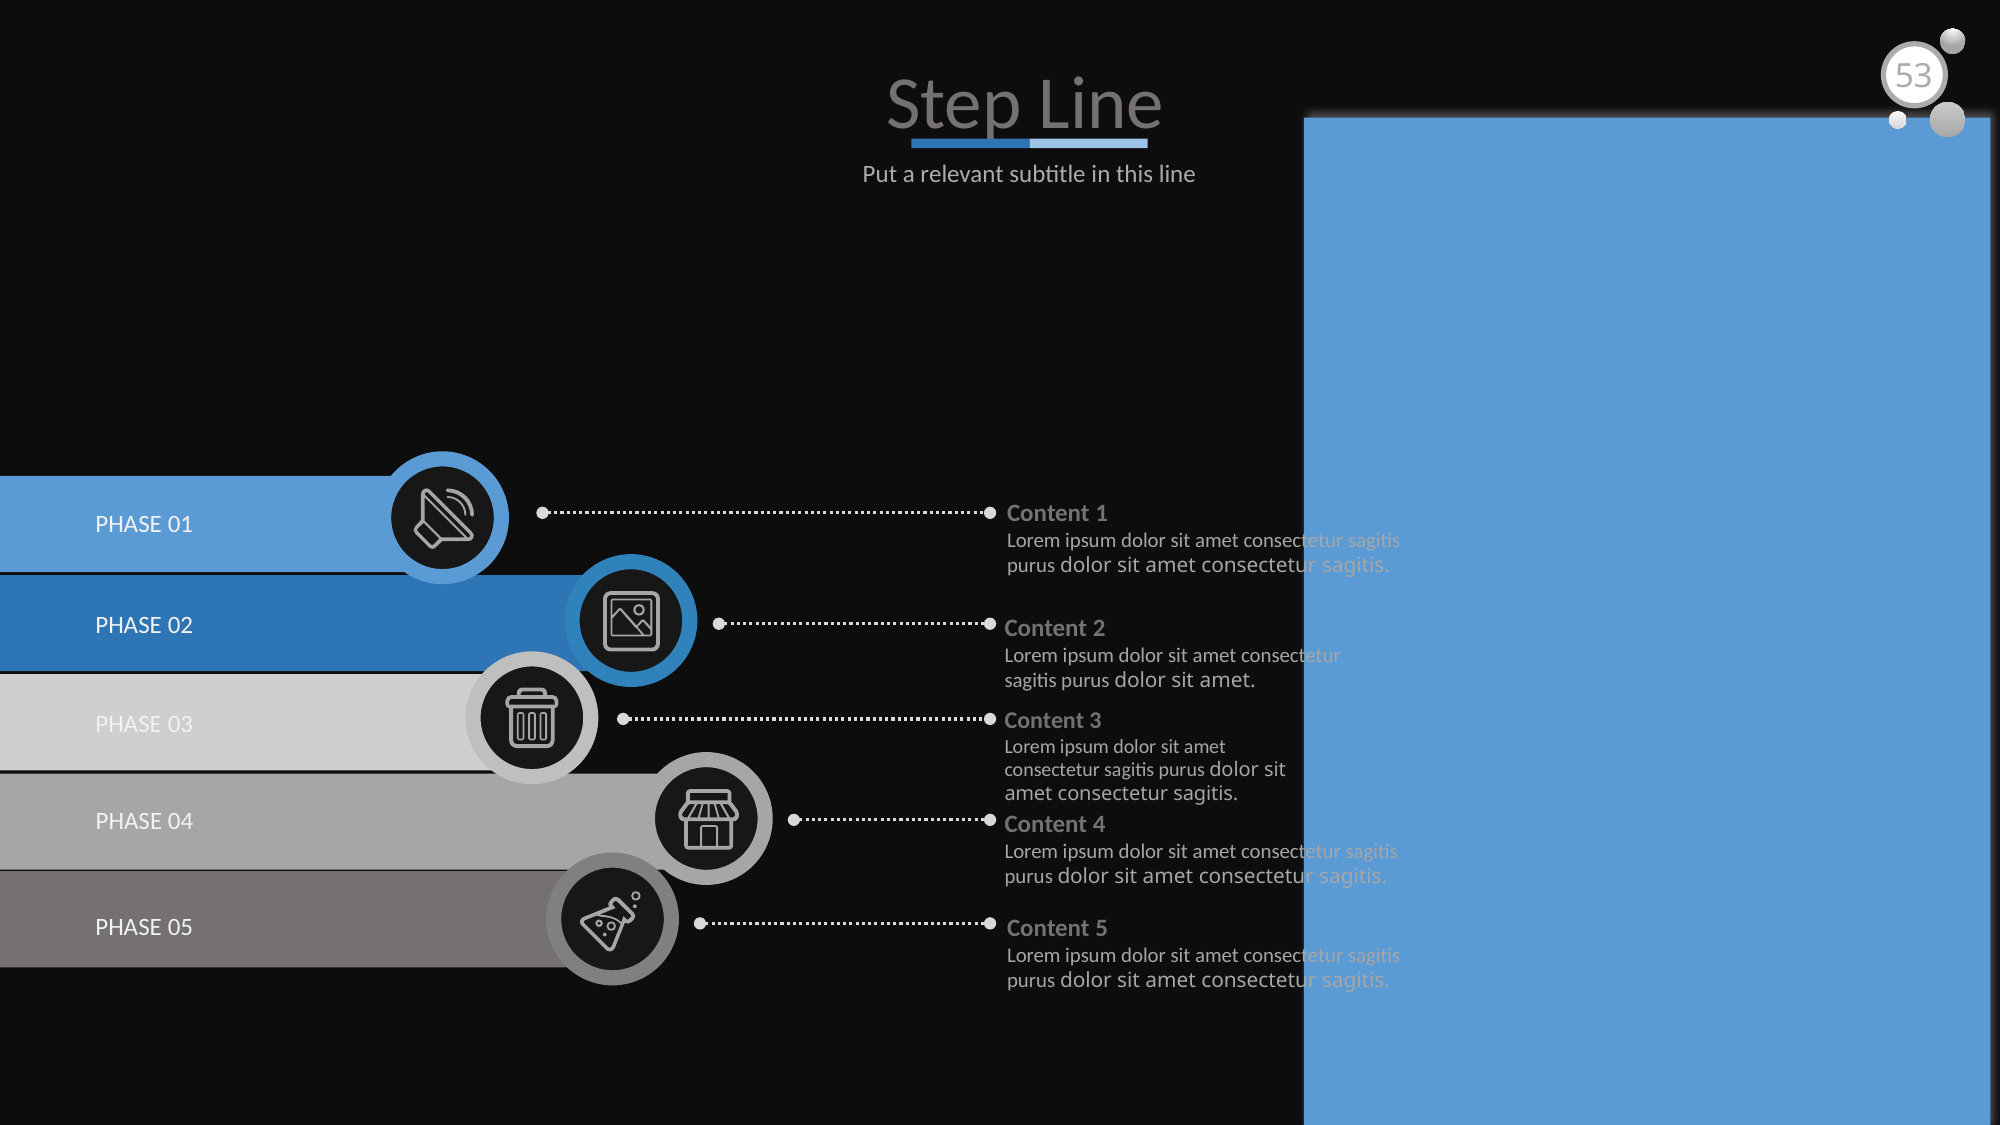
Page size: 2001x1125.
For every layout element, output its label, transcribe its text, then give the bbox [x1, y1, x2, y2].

text_box Put a relevant subtitle in this line [792, 142, 1267, 202]
text_box Content 1 Lorem ipsum dolor sit amet consectetur sagitis purus dolor sit amet consectetur sagitis. [992, 479, 1423, 595]
text_box [1303, 117, 1991, 1125]
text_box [79, 488, 475, 549]
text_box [79, 687, 559, 749]
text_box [911, 138, 1148, 149]
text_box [79, 789, 739, 850]
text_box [79, 591, 660, 652]
text_box Content 4 Lorem ipsum dolor sit amet consectetur sagitis purus dolor sit amet consectetur sagitis. [989, 789, 1420, 906]
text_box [1876, 28, 1966, 138]
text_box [79, 891, 641, 952]
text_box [0, 458, 502, 577]
text_box Content 5 Lorem ipsum dolor sit amet consectetur sagitis purus dolor sit amet consectetur sagitis. [992, 893, 1423, 1009]
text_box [0, 658, 591, 777]
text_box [0, 561, 690, 680]
text_box Content 2 Lorem ipsum dolor sit amet consectetur sagitis purus dolor sit amet. [989, 594, 1411, 710]
text_box Content 3 Lorem ipsum dolor sit amet consectetur sagitis purus dolor sit amet consectetur sagitis. [989, 696, 1339, 789]
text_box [0, 860, 672, 978]
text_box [0, 759, 766, 878]
text_box [0, 0, 2000, 1125]
text_box Step Line [597, 1, 1454, 152]
